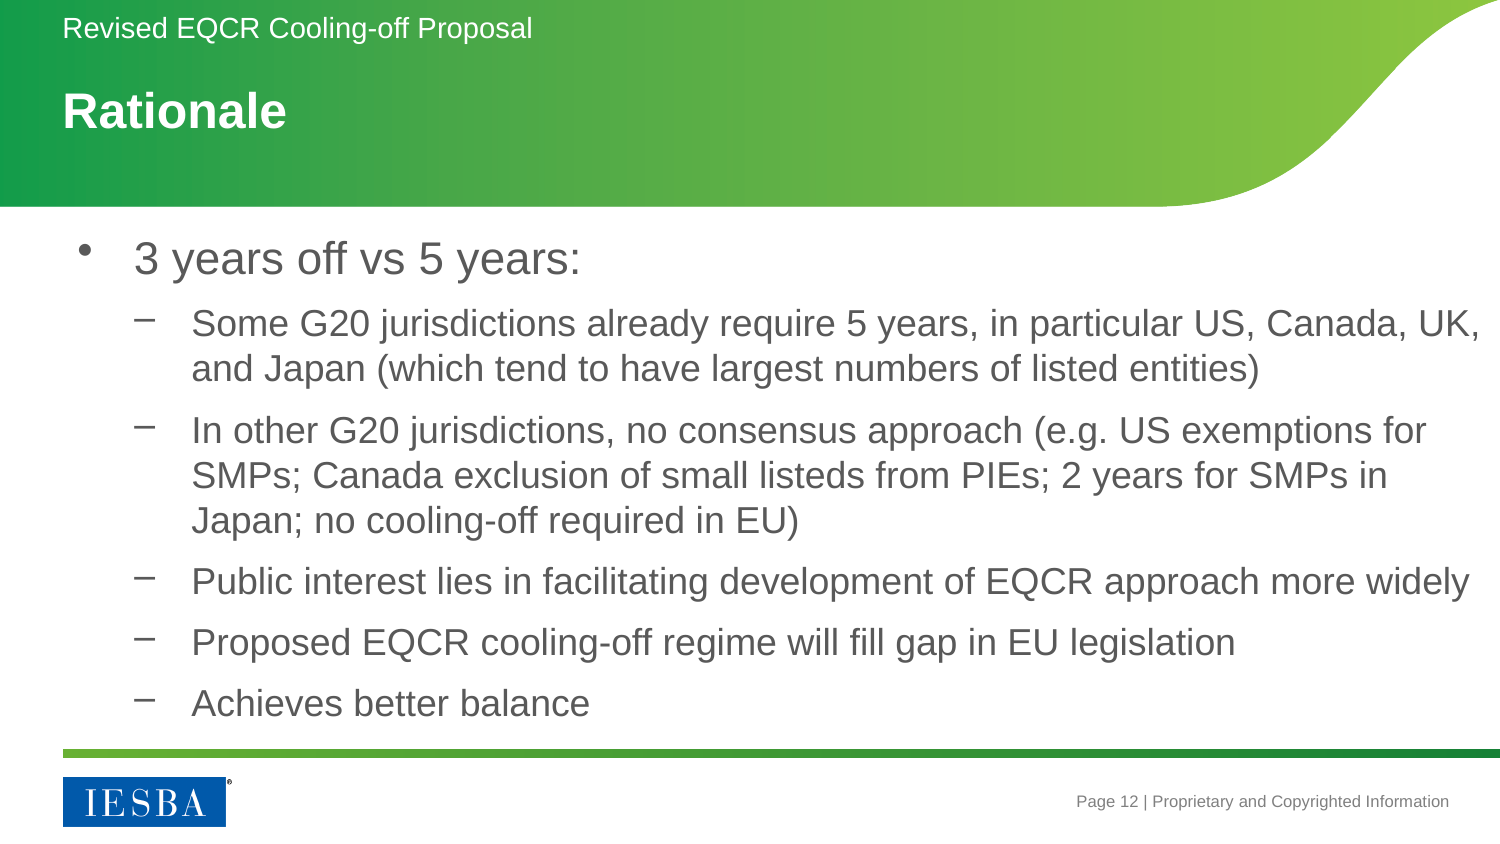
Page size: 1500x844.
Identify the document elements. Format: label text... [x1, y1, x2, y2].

list 3 years off vs 5 years: Some G20 jurisdictions already require 5 years, in particular US, Canada, UK, and Japan (which tend to have largest numbers of listed entities) In other G20 jurisdictions, no consensus approach (e.g. US exemptions for SMPs; Canada exclusion of small listeds from PIEs; 2 years for SMPs in Japan; no cooling-off required in EU) Public interest lies in facilitating development of EQCR approach more widely Proposed EQCR cooling-off regime will fill gap in EU legislation Achieves better balance [62, 220, 1500, 747]
subtitle Revised EQCR Cooling-off Proposal [62, 9, 575, 60]
title Rationale [62, 75, 1300, 142]
picture [63, 777, 232, 827]
picture [0, 0, 1500, 207]
